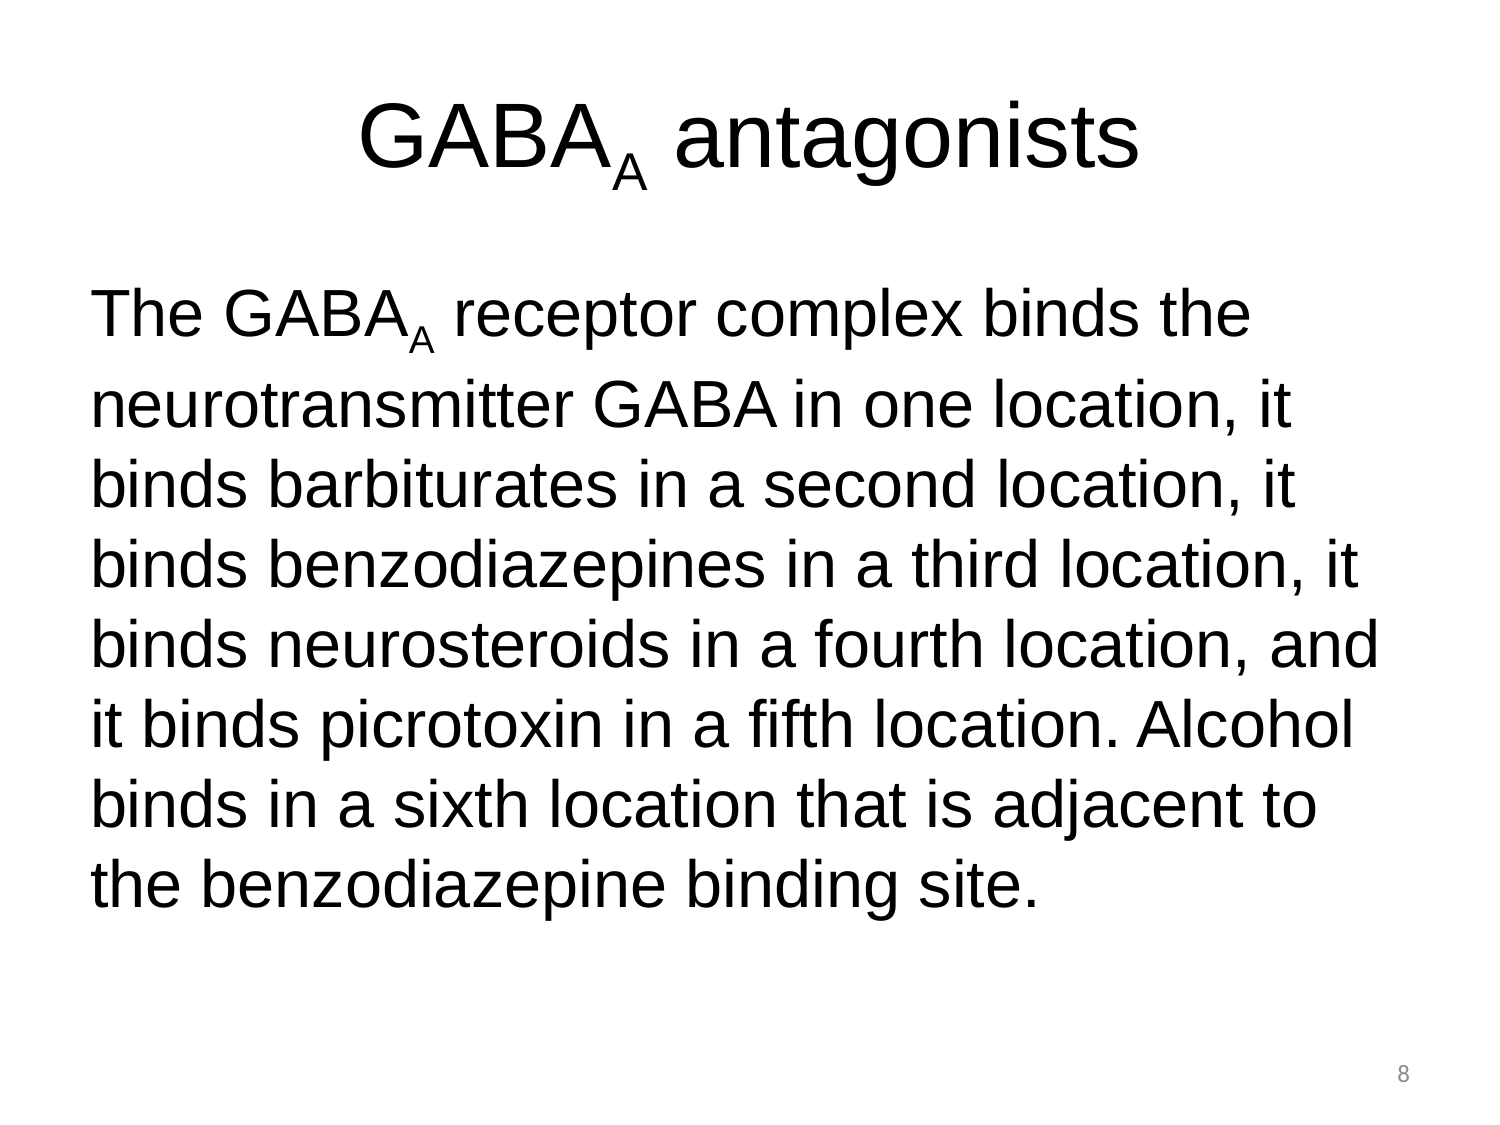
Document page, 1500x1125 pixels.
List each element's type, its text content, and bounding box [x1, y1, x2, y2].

title GABAA antagonists [75, 45, 1425, 233]
slide_number 8 [1074, 1042, 1425, 1103]
list The GABAA receptor complex binds the neurotransmitter GABA in one location, it binds barbiturates in a second location, it binds benzodiazepines in a third location, it binds neurosteroids in a fourth location, and it binds picrotoxin in a fifth location. Alcohol binds in a sixth location that is adjacent to the benzodiazepine binding site. [75, 262, 1425, 1005]
